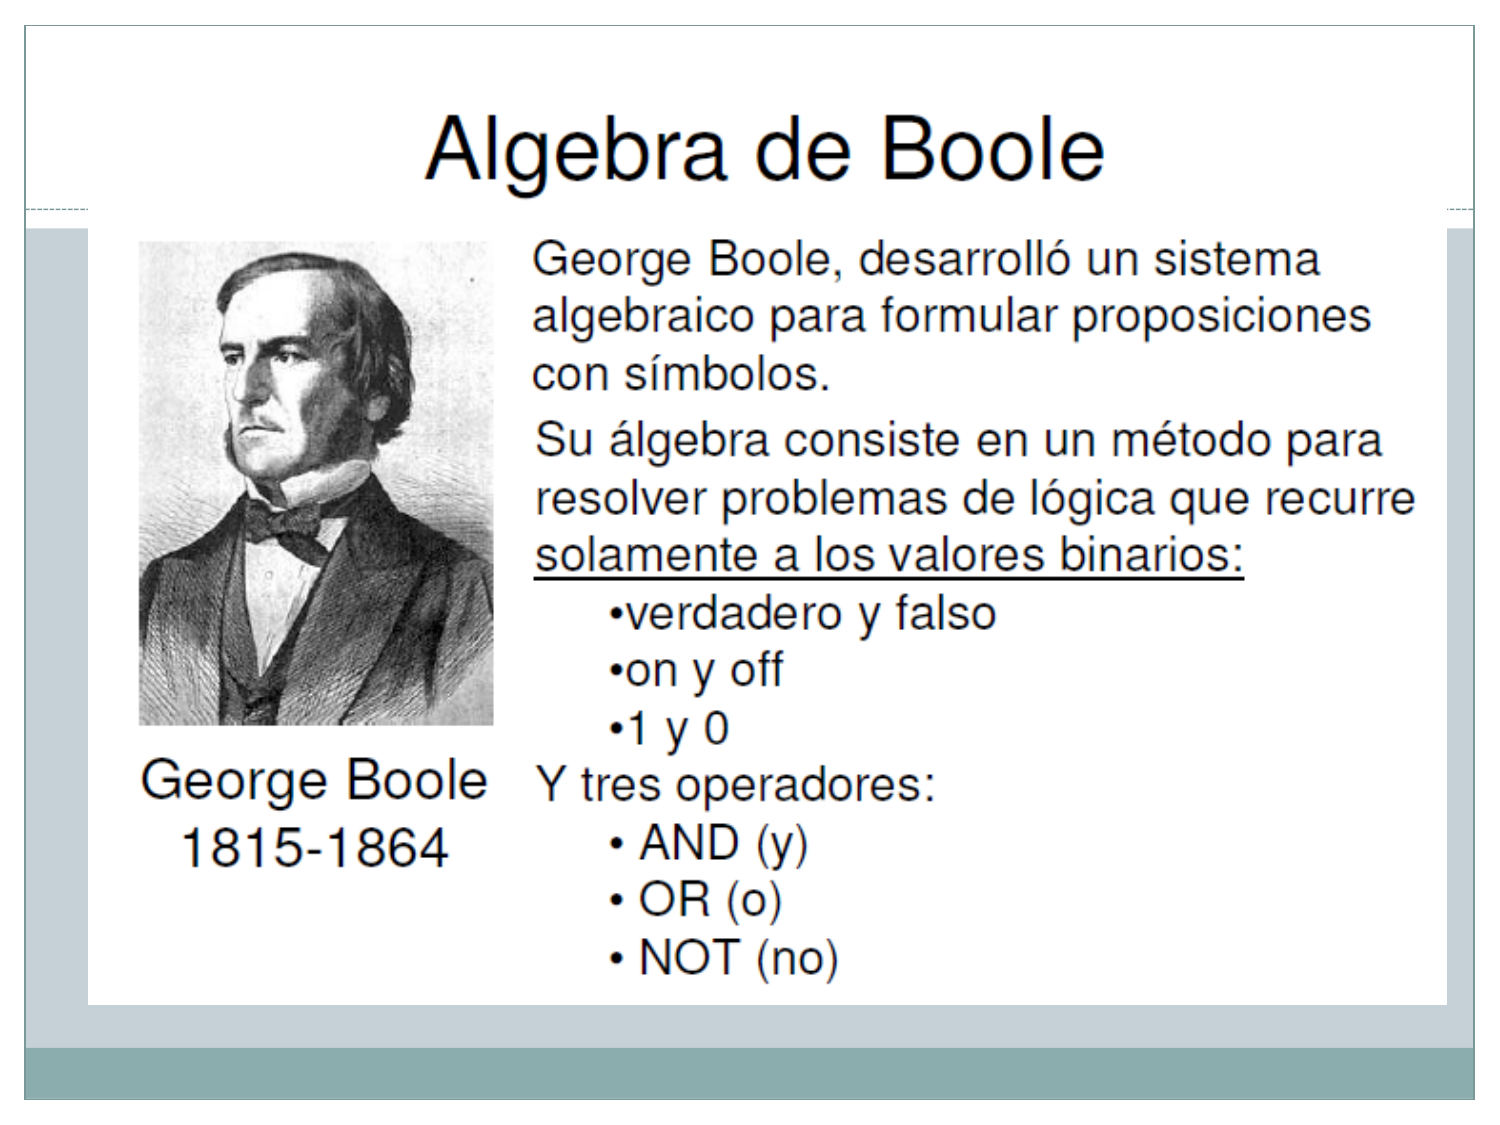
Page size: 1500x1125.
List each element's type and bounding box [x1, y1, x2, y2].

list [88, 42, 1448, 1006]
